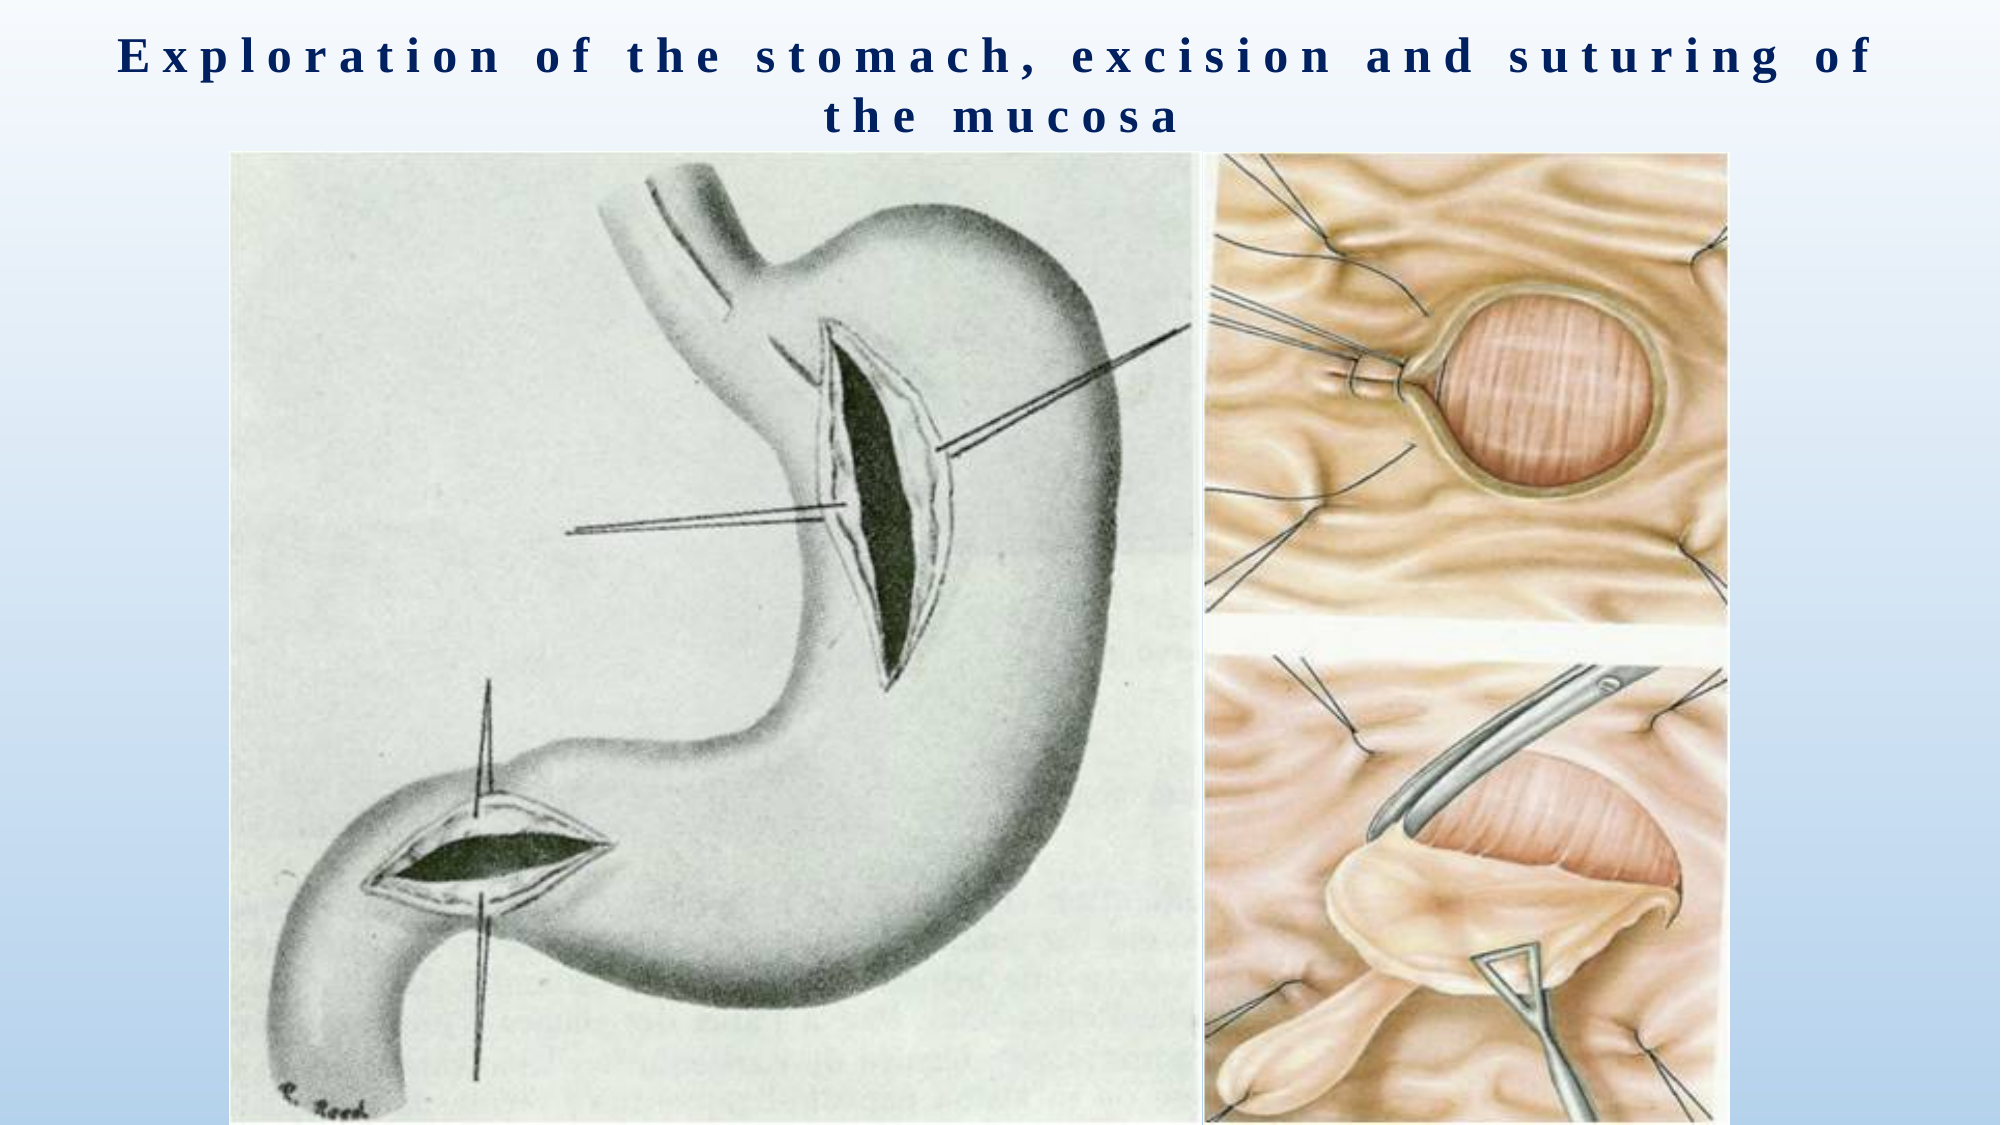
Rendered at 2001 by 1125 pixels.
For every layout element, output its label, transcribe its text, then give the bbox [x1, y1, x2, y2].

picture [1203, 152, 1730, 1125]
picture [229, 151, 1202, 1125]
text_box Exploration of the stomach, excision and suturing of the mucosa [90, 14, 1910, 150]
